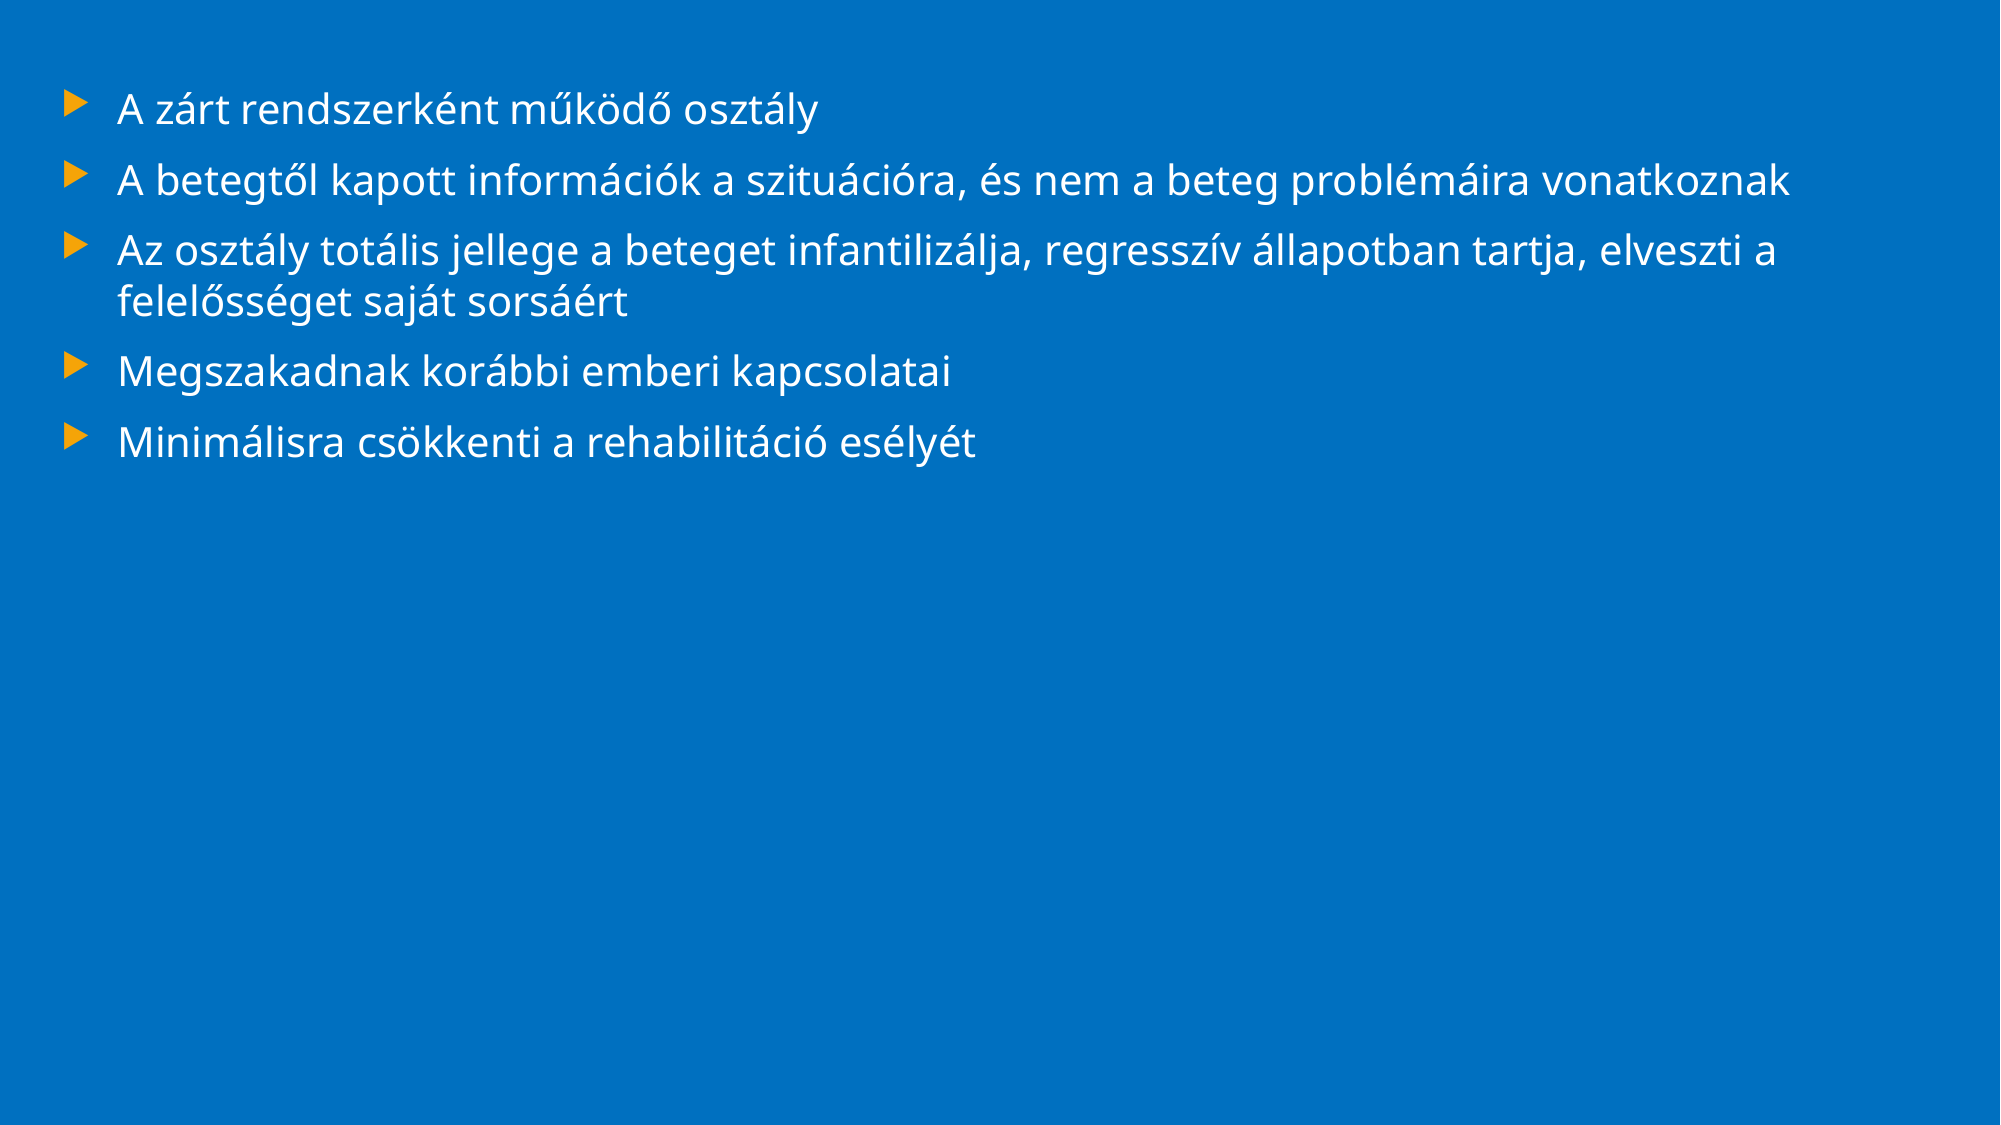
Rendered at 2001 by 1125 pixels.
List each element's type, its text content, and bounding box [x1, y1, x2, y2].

list A zárt rendszerként működő osztály A betegtől kapott információk a szituációra, és nem a beteg problémáira vonatkoznak Az osztály totális jellege a beteget infantilizálja, regresszív állapotban tartja, elveszti a felelősséget saját sorsáért Megszakadnak korábbi emberi kapcsolatai Minimálisra csökkenti a rehabilitáció esélyét [46, 75, 1948, 1088]
